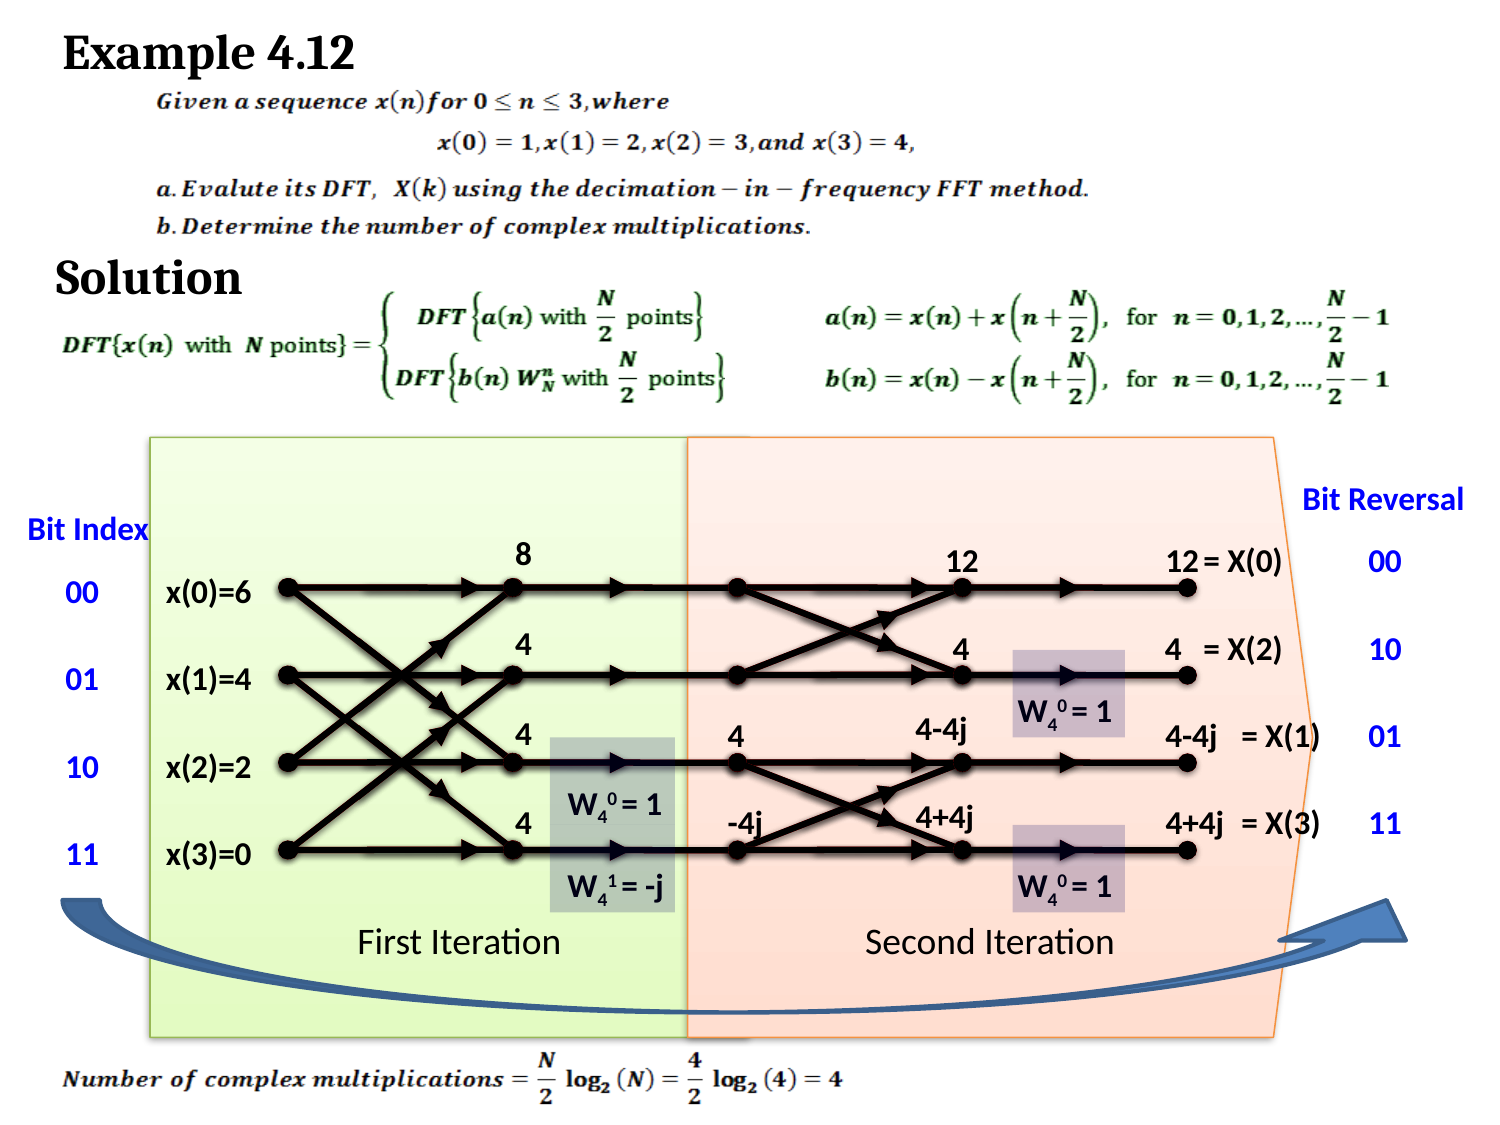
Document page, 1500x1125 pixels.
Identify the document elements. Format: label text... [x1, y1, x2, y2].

picture [62, 1049, 844, 1112]
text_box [12, 437, 1488, 1038]
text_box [37, 11, 1088, 248]
text_box Solution [41, 255, 259, 312]
picture [62, 287, 726, 412]
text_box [824, 287, 1391, 412]
